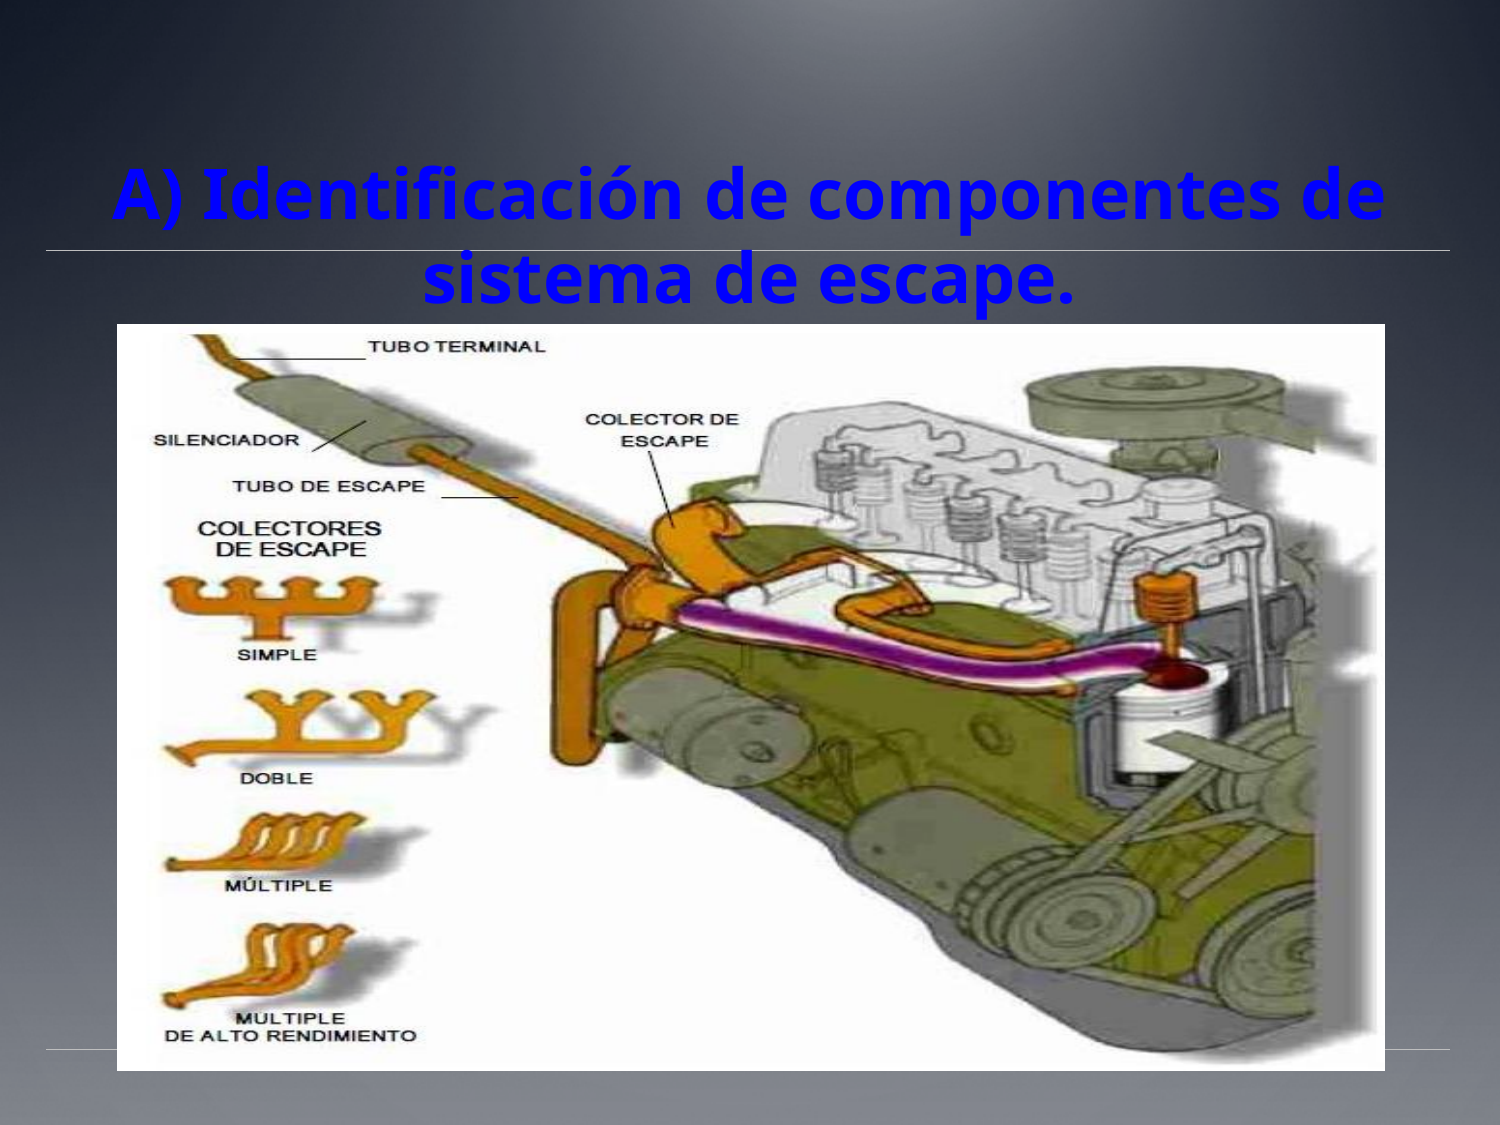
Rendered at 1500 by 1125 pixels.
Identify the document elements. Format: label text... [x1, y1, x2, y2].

title A) Identificación de componentes de sistema de escape. [75, 137, 1425, 325]
picture [115, 322, 1387, 1074]
